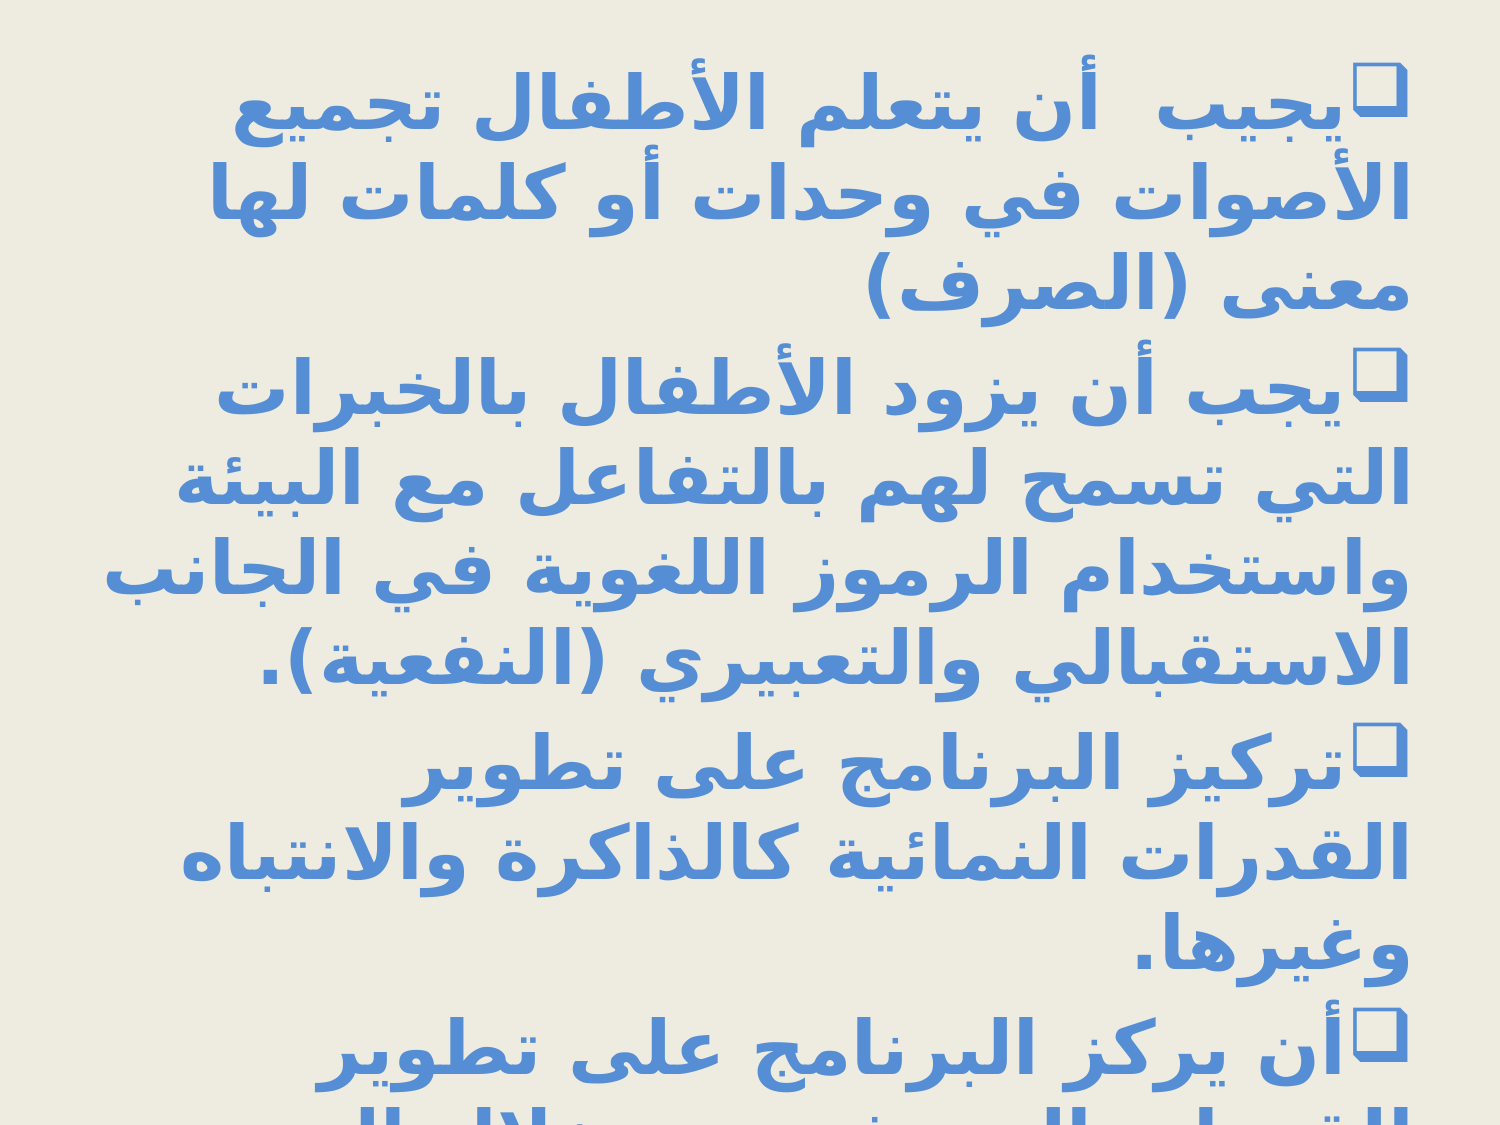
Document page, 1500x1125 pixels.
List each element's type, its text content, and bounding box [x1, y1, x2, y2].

subtitle يجيب أن يتعلم الأطفال تجميع الأصوات في وحدات أو كلمات لها معنى (الصرف) يجب أن يزود الأطفال بالخبرات التي تسمح لهم بالتفاعل مع البيئة واستخدام الرموز اللغوية في الجانب الاستقبالي والتعبيري (النفعية). تركيز البرنامج على تطوير القدرات النمائية كالذاكرة والانتباه وغيرها. أن يركز البرنامج على تطوير القدرات المعرفية من خلال التدريب اللغوي. أن يشتمل البرنامج وبشكل متسلسل على جوانب اللغة. [82, 46, 1430, 1055]
